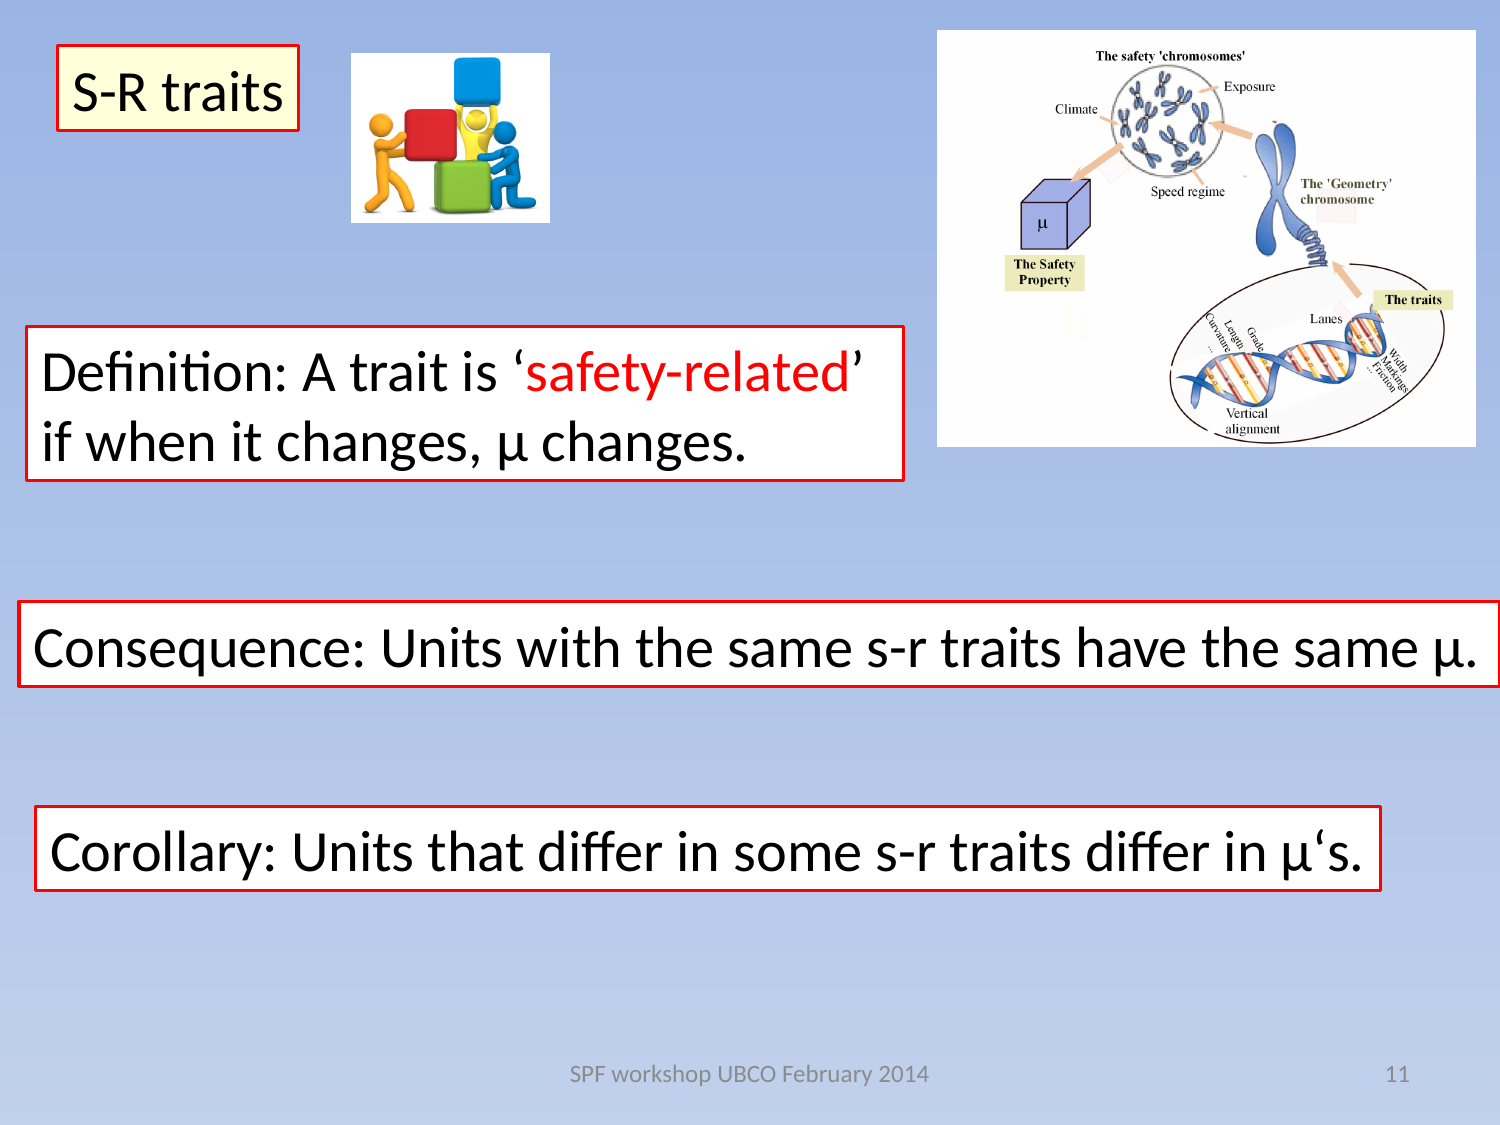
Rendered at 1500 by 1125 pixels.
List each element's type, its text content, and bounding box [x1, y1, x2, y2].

text_box Corollary: Units that differ in some s-r traits differ in μ‘s. [35, 806, 1381, 891]
picture [350, 52, 550, 224]
text_box Definition: A trait is ‘safety-related’ if when it changes, μ changes. [26, 326, 904, 481]
picture [937, 30, 1476, 447]
slide_number 11 [1074, 1042, 1425, 1103]
text_box Consequence: Units with the same s-r traits have the same μ. [18, 601, 1500, 687]
text_box S-R traits [57, 45, 299, 131]
footer SPF workshop UBCO February 2014 [512, 1042, 988, 1103]
